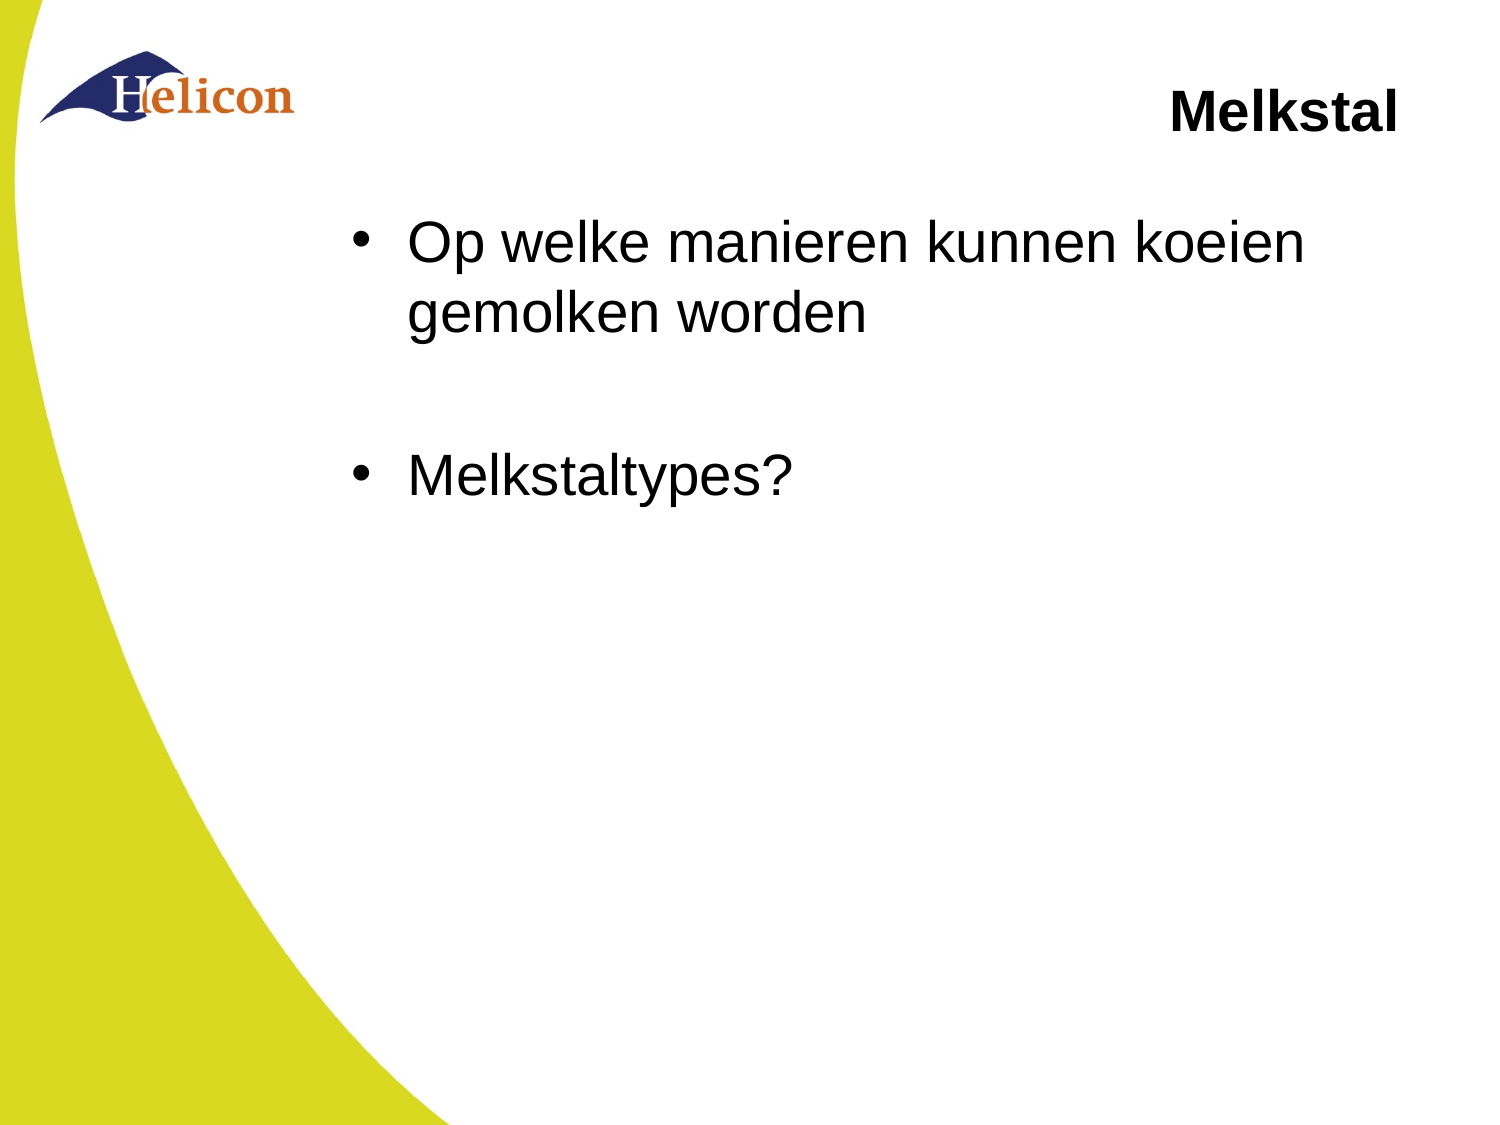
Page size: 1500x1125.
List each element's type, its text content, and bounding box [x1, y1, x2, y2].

title Melkstal [324, 54, 1415, 161]
picture [0, 0, 1500, 1125]
list Op welke manieren kunnen koeien gemolken worden Melkstaltypes? [336, 196, 1425, 1005]
